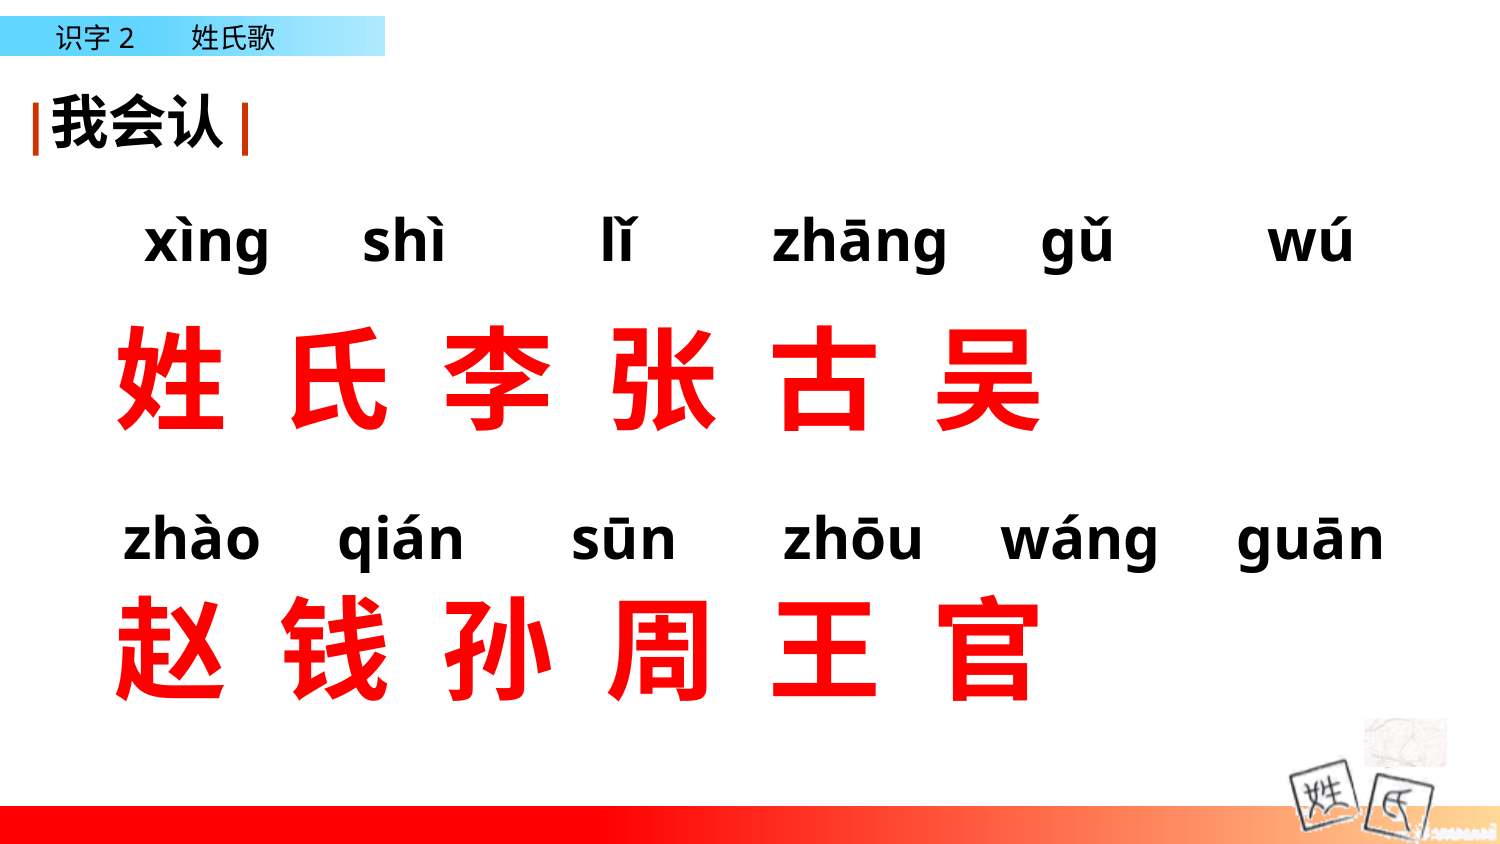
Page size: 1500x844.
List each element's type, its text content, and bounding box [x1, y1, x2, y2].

text_box xìng shì lǐ zhāng gǔ wú [133, 197, 1412, 349]
text_box 全包围 结构 [990, 806, 994, 843]
text_box zhào qián sūn zhōu wáng guān [112, 495, 1412, 577]
text_box [1166, 806, 1170, 843]
picture [1232, 718, 1500, 844]
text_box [32, 79, 272, 162]
text_box 姓 氏 李 张 古 吴 赵 钱 孙 周 王 官 [103, 303, 1436, 720]
